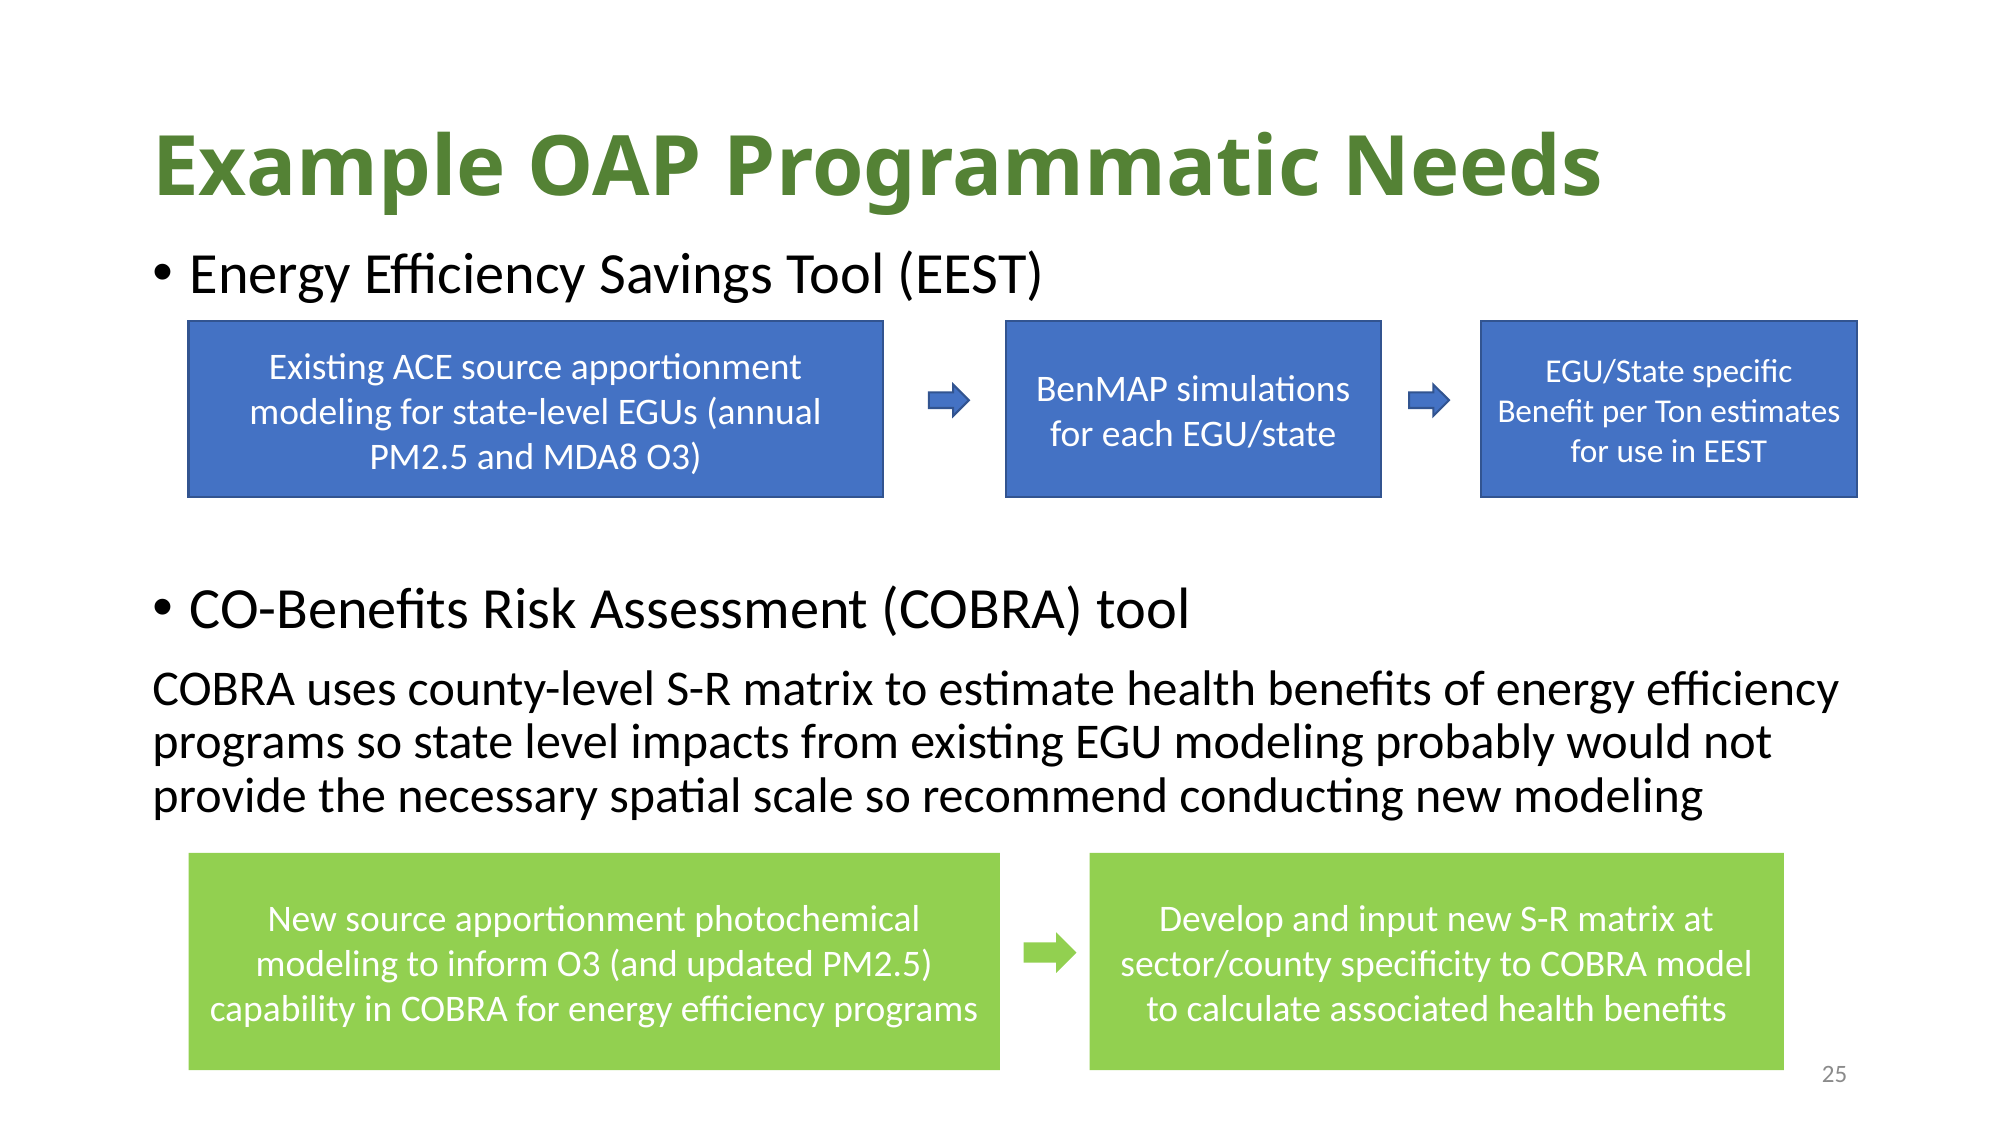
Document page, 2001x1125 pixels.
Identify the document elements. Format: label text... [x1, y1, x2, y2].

list Energy Efficiency Savings Tool (EEST) CO-Benefits Risk Assessment (COBRA) tool COBRA uses county-level S-R matrix to estimate health benefits of energy efficiency programs so state level impacts from existing EGU modeling probably would not provide the necessary spatial scale so recommend conducting new modeling [137, 235, 1863, 950]
text_box Existing ACE source apportionment modeling for state-level EGUs (annual PM2.5 and MDA8 O3) [187, 320, 884, 498]
text_box [1022, 929, 1078, 976]
slide_number 25 [1412, 1042, 1863, 1103]
text_box Develop and input new S-R matrix at sector/county specificity to COBRA model to calculate associated health benefits [1089, 852, 1785, 1071]
text_box [927, 382, 971, 419]
title Example OAP Programmatic Needs [137, 59, 1863, 235]
text_box [1408, 382, 1451, 419]
text_box EGU/State specific Benefit per Ton estimates for use in EEST [1480, 320, 1858, 498]
text_box New source apportionment photochemical modeling to inform O3 (and updated PM2.5) capability in COBRA for energy efficiency programs [187, 852, 1001, 1071]
text_box BenMAP simulations for each EGU/state [1005, 320, 1382, 498]
